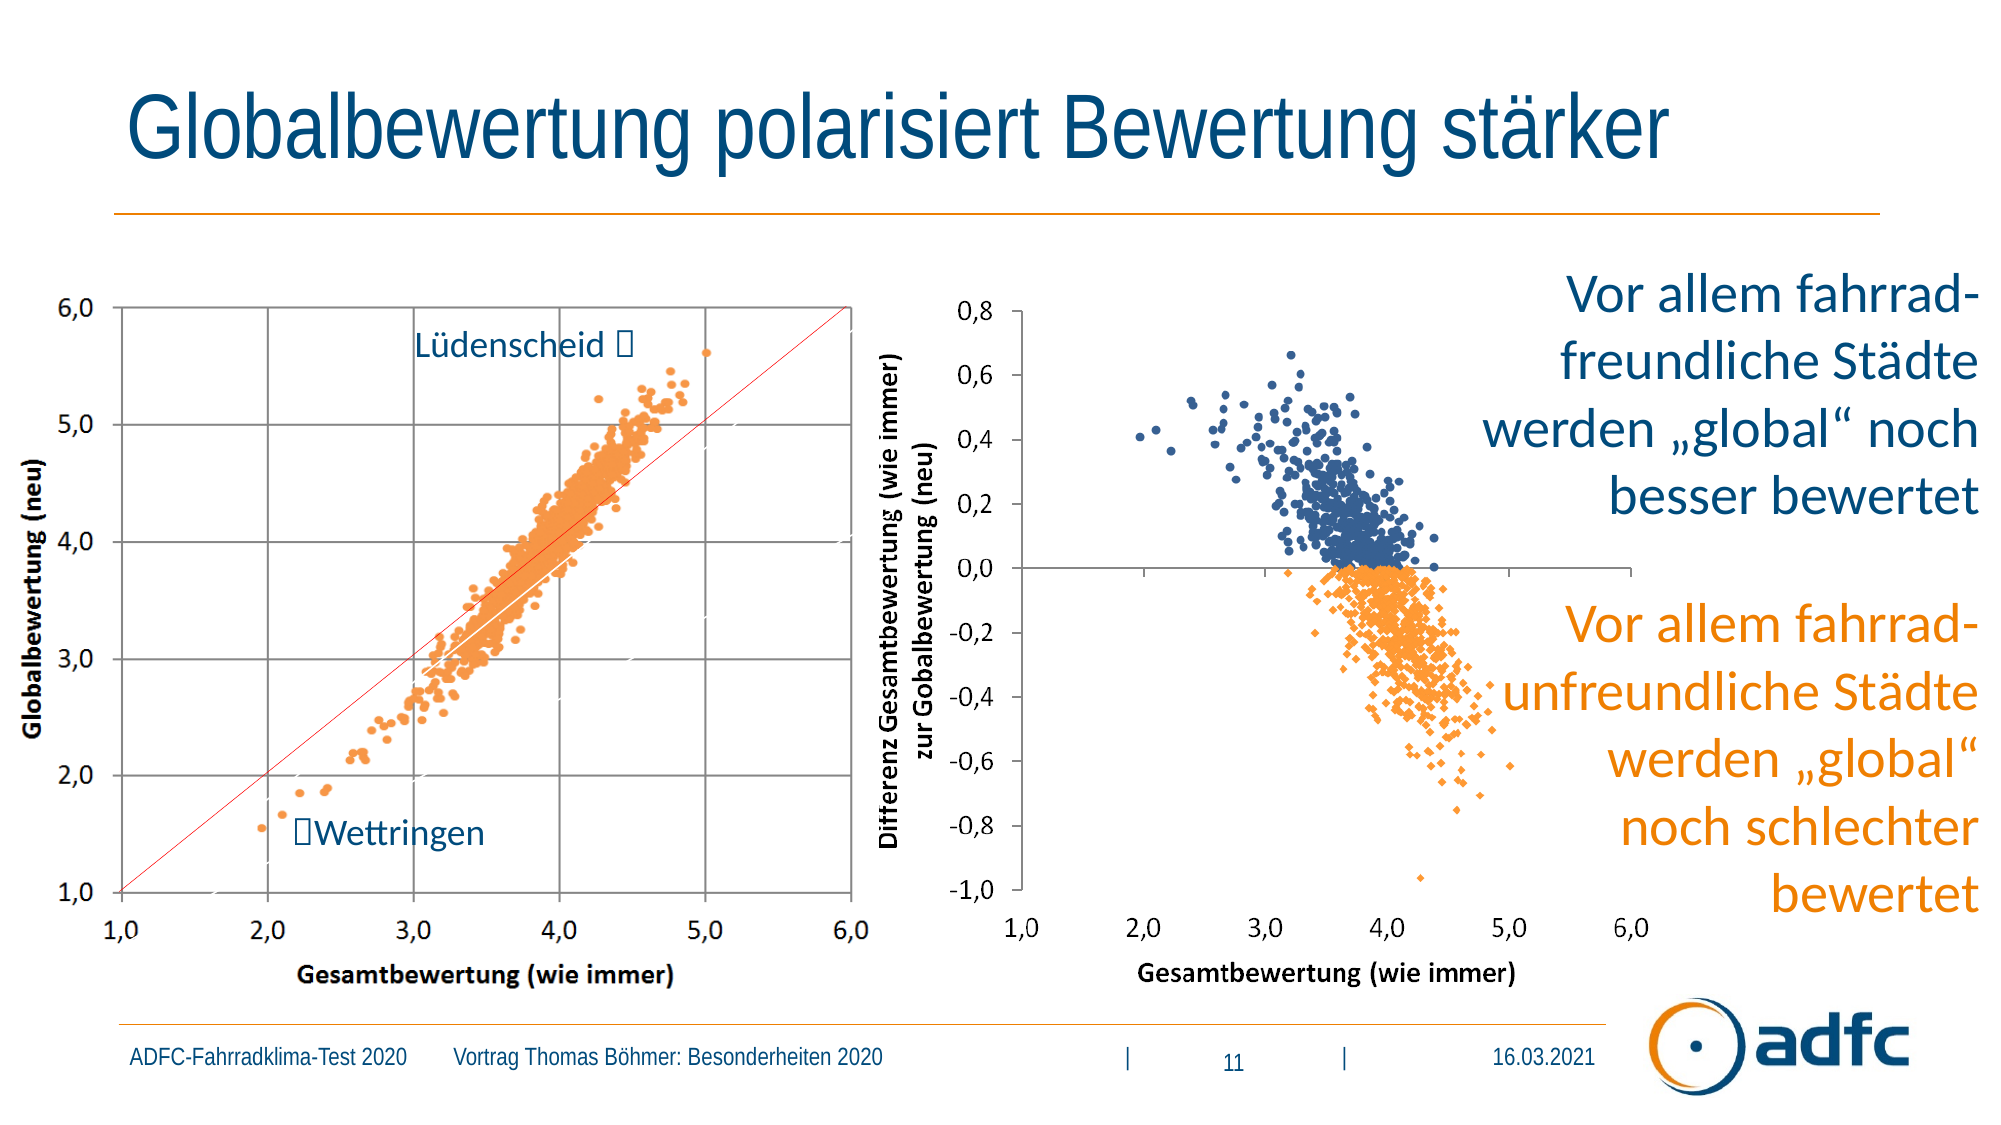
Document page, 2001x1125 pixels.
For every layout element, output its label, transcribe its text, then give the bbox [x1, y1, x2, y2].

text_box Vor allem fahrrad-unfreundliche Städte werden „global“ noch schlechter bewertet [1656, 576, 2000, 935]
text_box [23, 512, 893, 1000]
picture [7, 285, 1656, 1005]
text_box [847, 314, 872, 512]
list Globalbewertung polarisiert Bewertung stärker [111, 72, 1940, 191]
text_box Vor allem fahrrad-freundliche Städte werden „global“ noch besser bewertet [1438, 245, 2000, 536]
picture [1643, 994, 1919, 1098]
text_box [119, 306, 847, 892]
